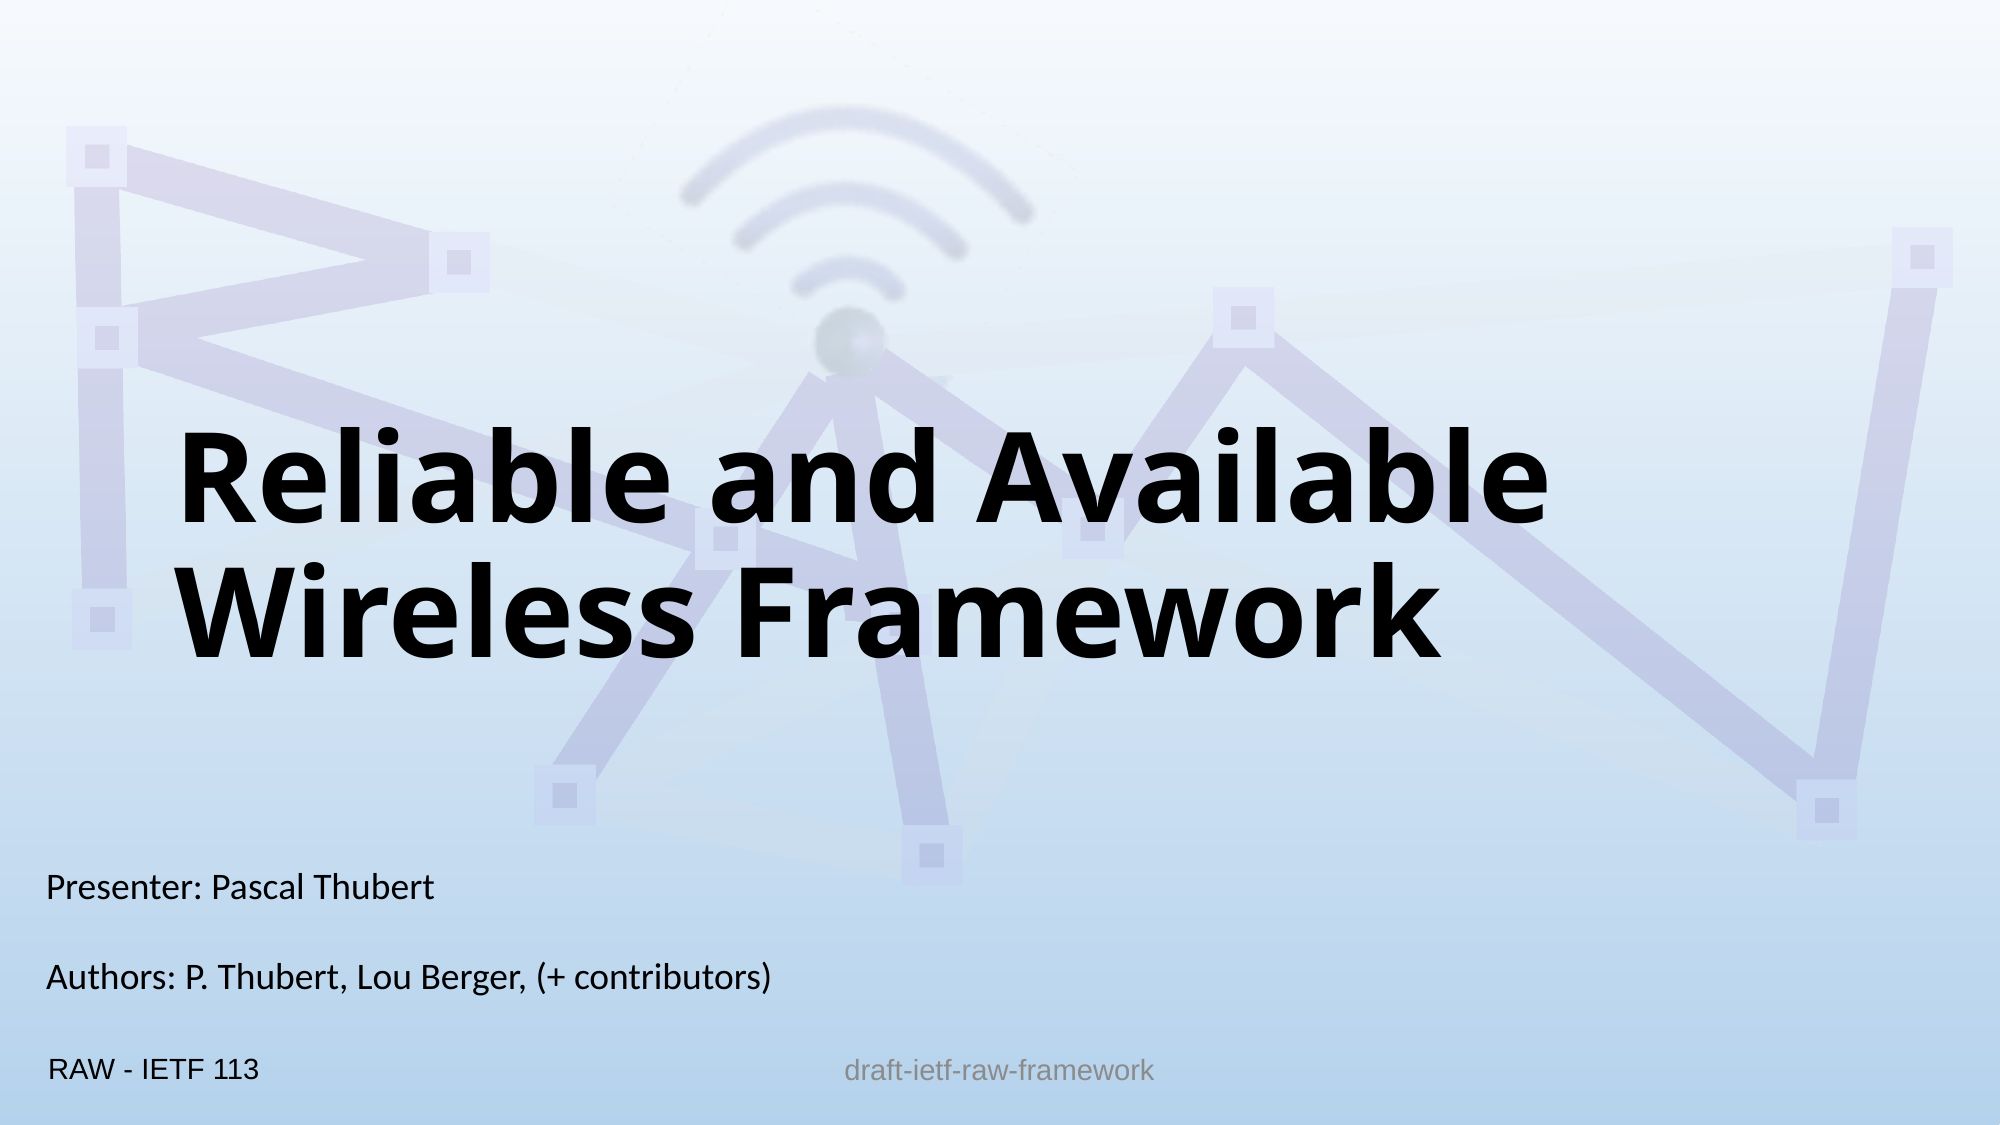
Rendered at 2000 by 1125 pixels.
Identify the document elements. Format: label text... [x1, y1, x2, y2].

picture [0, 0, 2000, 976]
text_box Presenter: Pascal Thubert Authors: P. Thubert, Lou Berger, (+ contributors) [31, 976, 1140, 1004]
